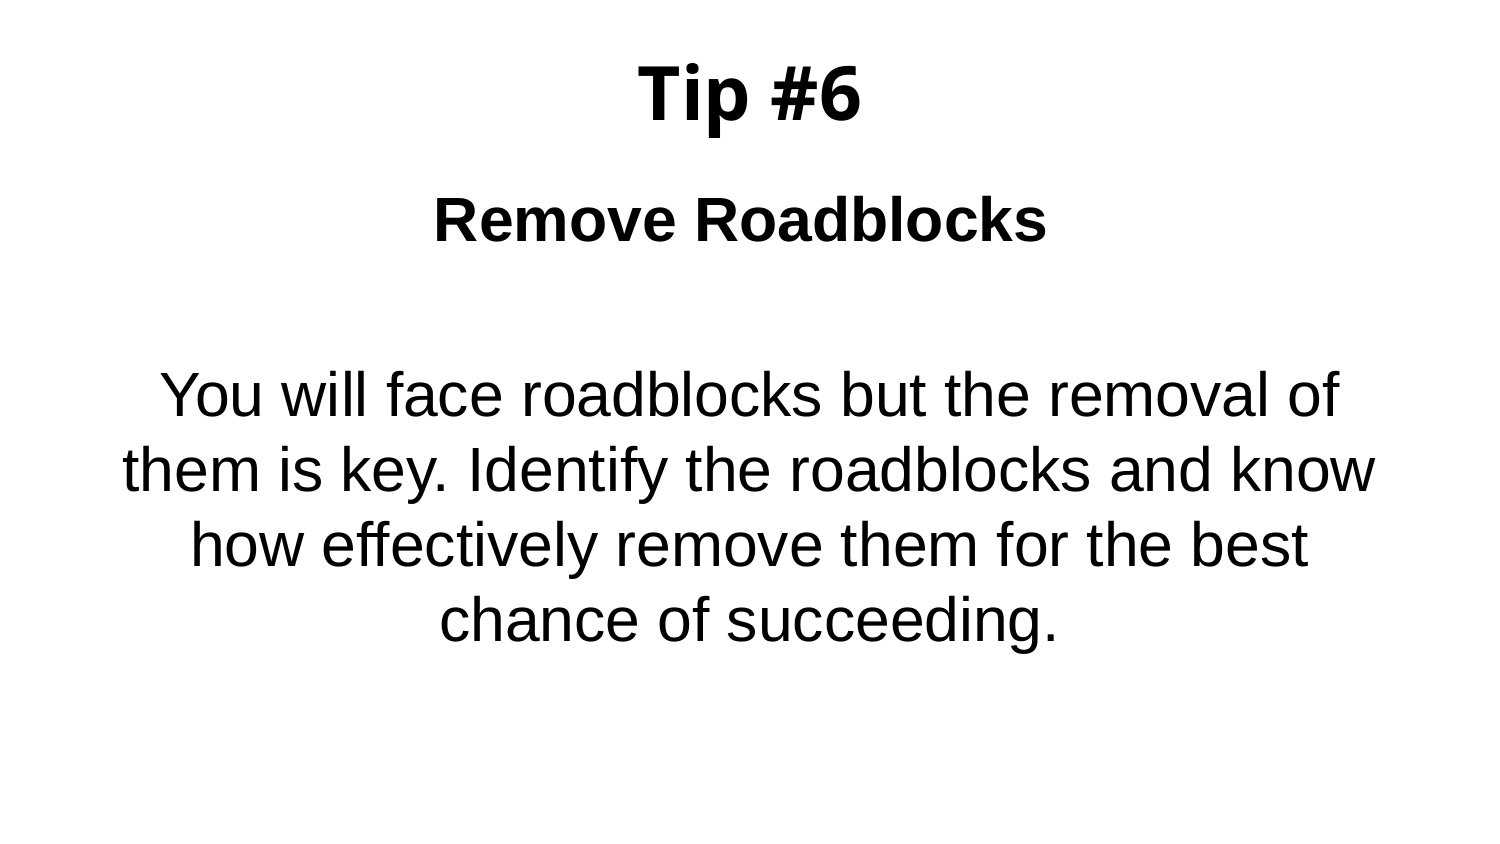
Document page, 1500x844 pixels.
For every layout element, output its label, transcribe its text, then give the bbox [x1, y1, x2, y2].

title Tip #6 [75, 9, 1425, 151]
list Remove Roadblocks You will face roadblocks but the removal of them is key. Identify the roadblocks and know how effectively remove them for the best chance of succeeding. [75, 164, 1425, 820]
